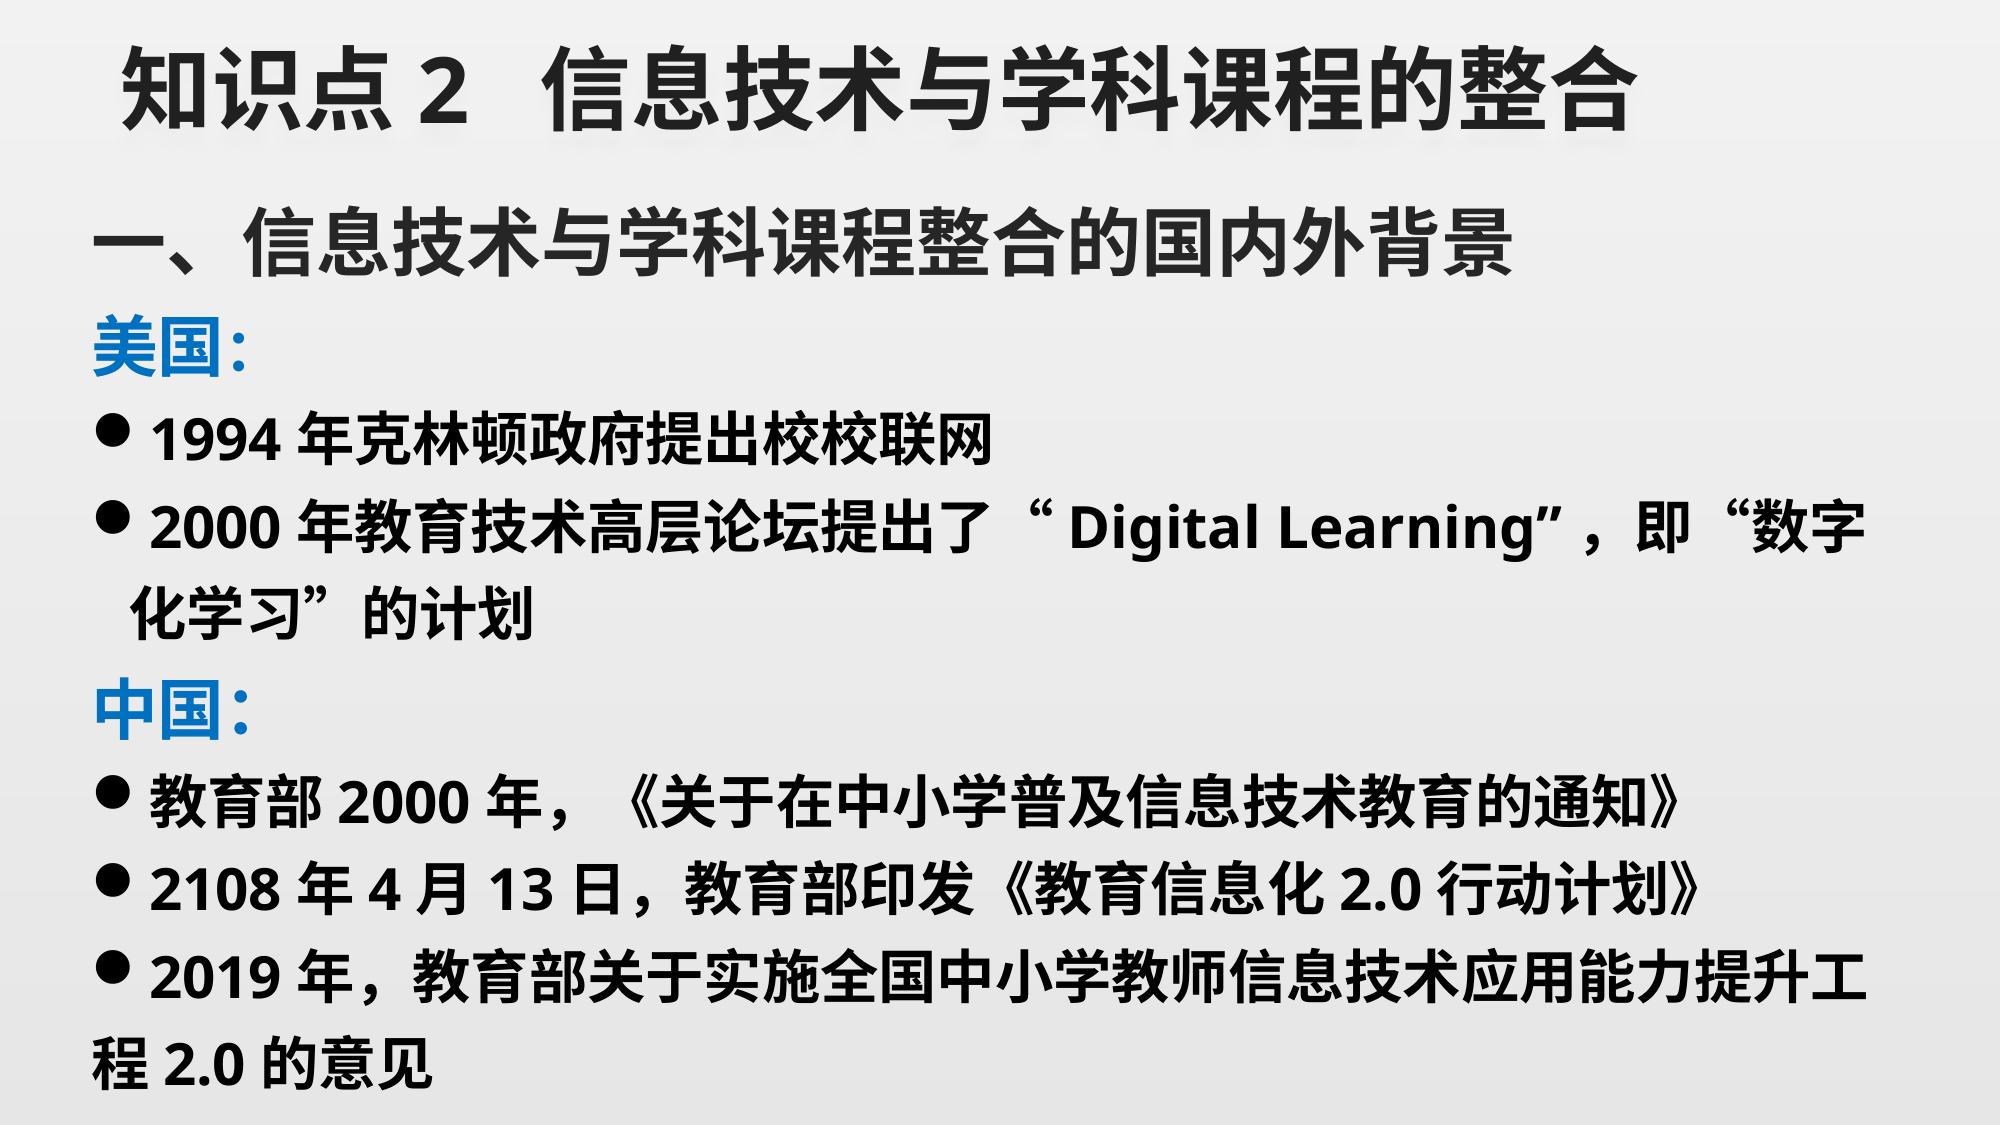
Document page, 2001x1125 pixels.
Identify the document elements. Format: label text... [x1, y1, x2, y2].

list 一、信息技术与学科课程整合的国内外背景 美国： 1994年克林顿政府提出校校联网 2000年教育技术高层论坛提出了“Digital Learning”，即“数字化学习”的计划 中国： 教育部2000年，《关于在中小学普及信息技术教育的通知》 2108年4月13日，教育部印发《教育信息化2.0行动计划》 2019年，教育部关于实施全国中小学教师信息技术应用能力提升工程2.0的意见 [71, 162, 1900, 1097]
title 知识点2 信息技术与学科课程的整合 [100, 0, 1900, 162]
